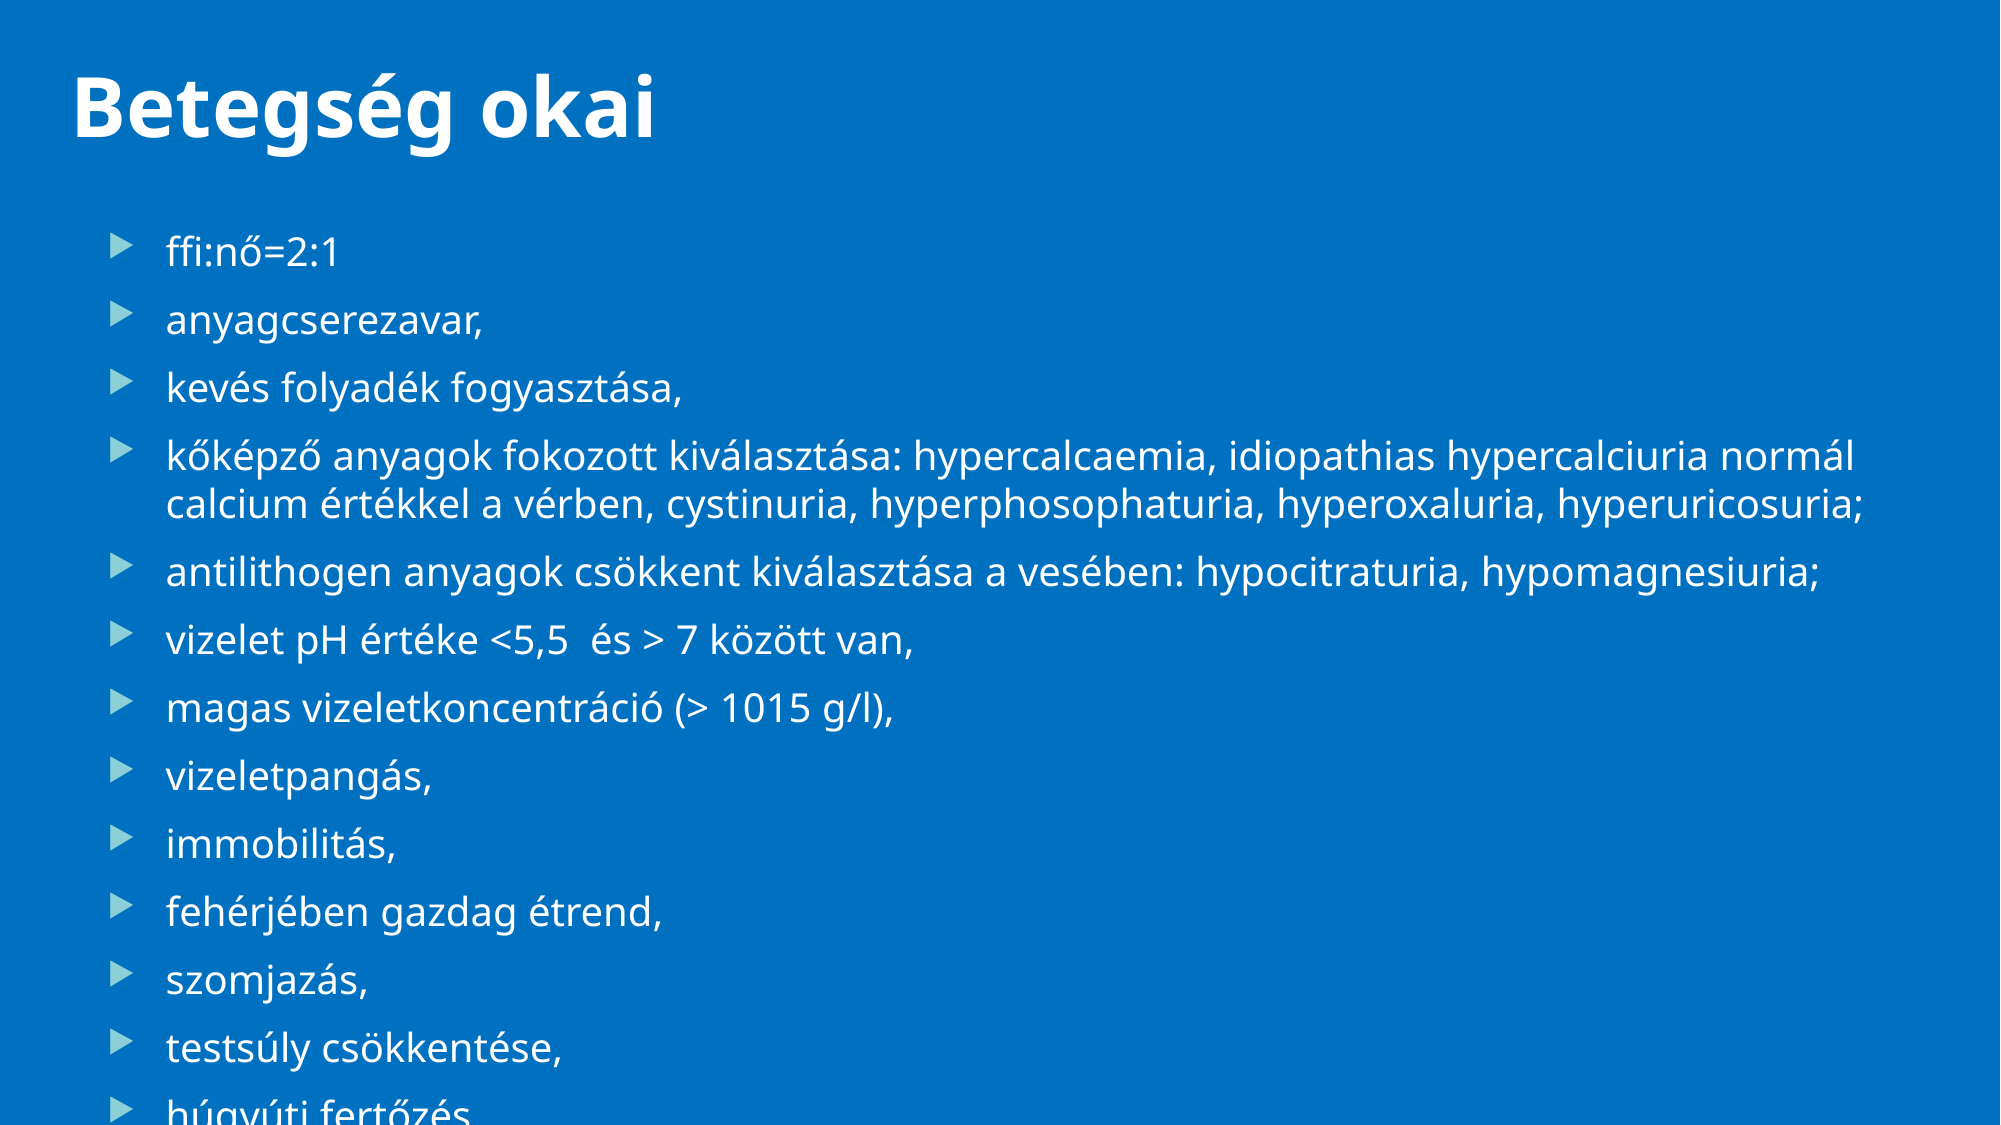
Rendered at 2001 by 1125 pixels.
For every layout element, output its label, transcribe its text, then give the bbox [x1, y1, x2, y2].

title Betegség okai [55, 46, 1406, 219]
list ffi:nő=2:1 anyagcserezavar, kevés folyadék fogyasztása, kőképző anyagok fokozott kiválasztása: hypercalcaemia, idiopathias hypercalciuria normál calcium értékkel a vérben, cystinuria, hyperphosophaturia, hyperoxaluria, hyperuricosuria; antilithogen anyagok csökkent kiválasztása a vesében: hypocitraturia, hypomagnesiuria; vizelet pH értéke <5,5 és > 7 között van, magas vizeletkoncentráció (> 1015 g/l), vizeletpangás, immobilitás, fehérjében gazdag étrend, szomjazás, testsúly csökkentése, húgyúti fertőzés [92, 218, 2000, 1125]
